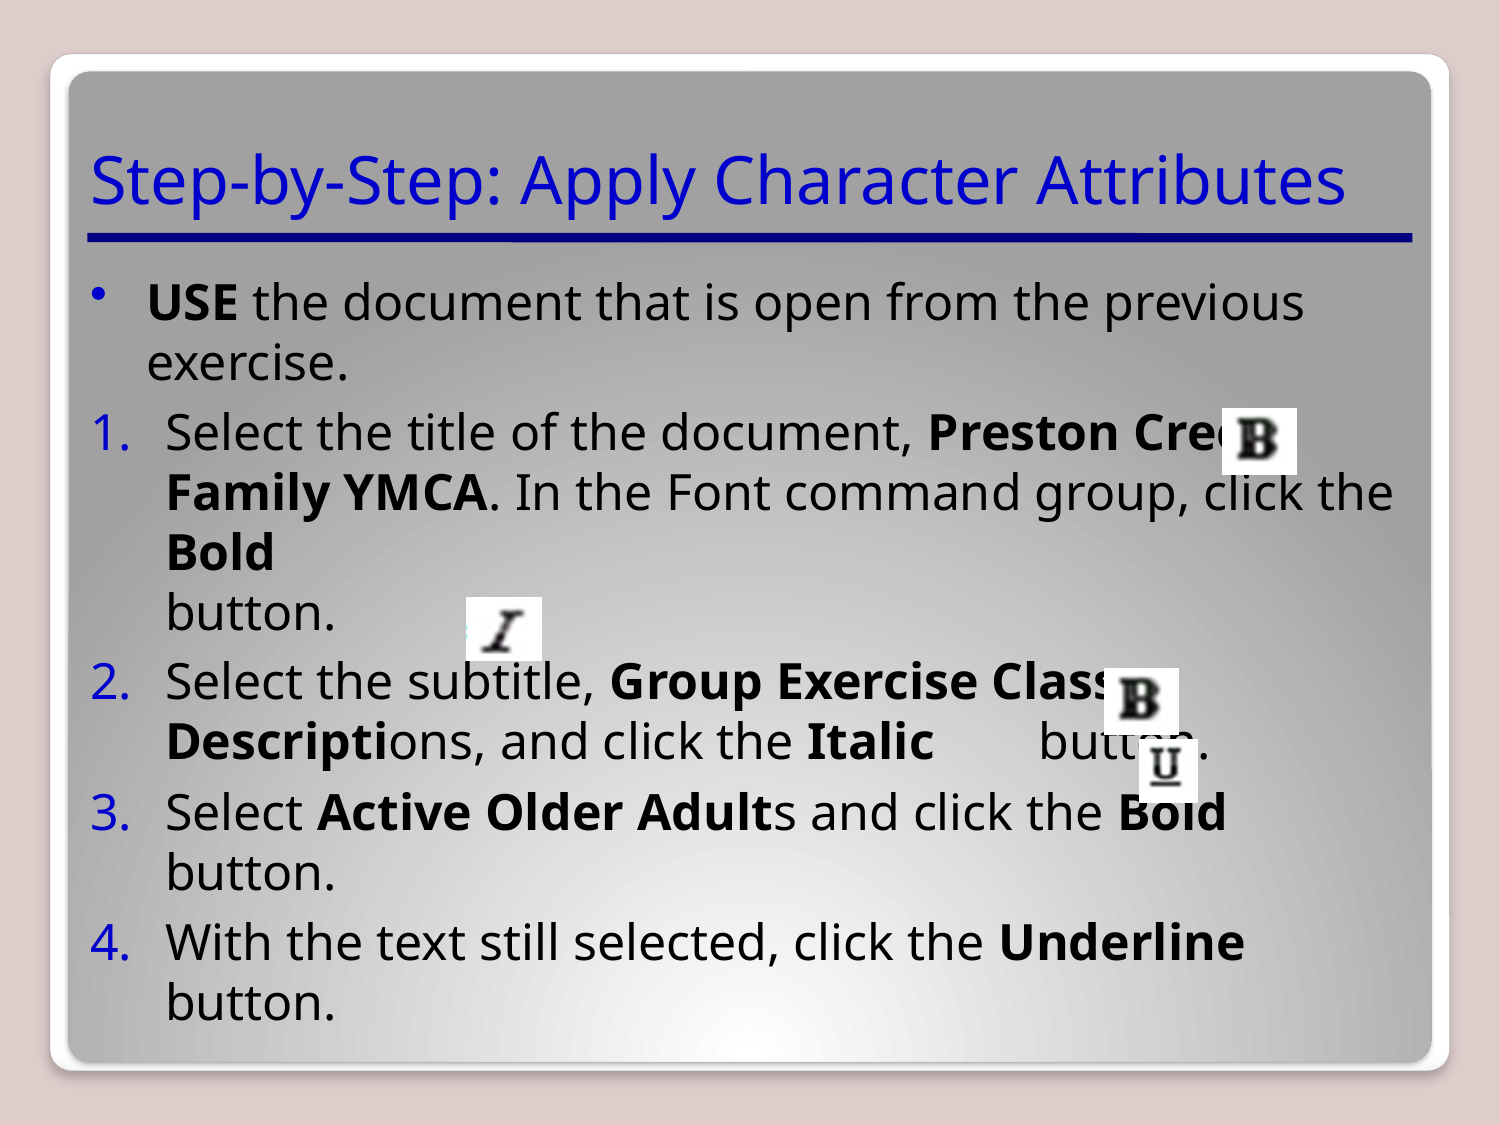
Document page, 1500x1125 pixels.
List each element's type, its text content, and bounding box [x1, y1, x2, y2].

picture [1139, 739, 1199, 804]
picture [466, 597, 542, 661]
list USE the document that is open from the previous exercise. Select the title of the document, Preston Creek Family YMCA. In the Font command group, click the Bold button. Select the subtitle, Group Exercise Class Descriptions, and click the Italic button. Select Active Older Adults and click the Bold button. With the text still selected, click the Underline button. [74, 262, 1426, 1063]
title Step-by-Step: Apply Character Attributes [74, 74, 1426, 226]
picture [1222, 408, 1297, 476]
picture [1104, 668, 1179, 735]
